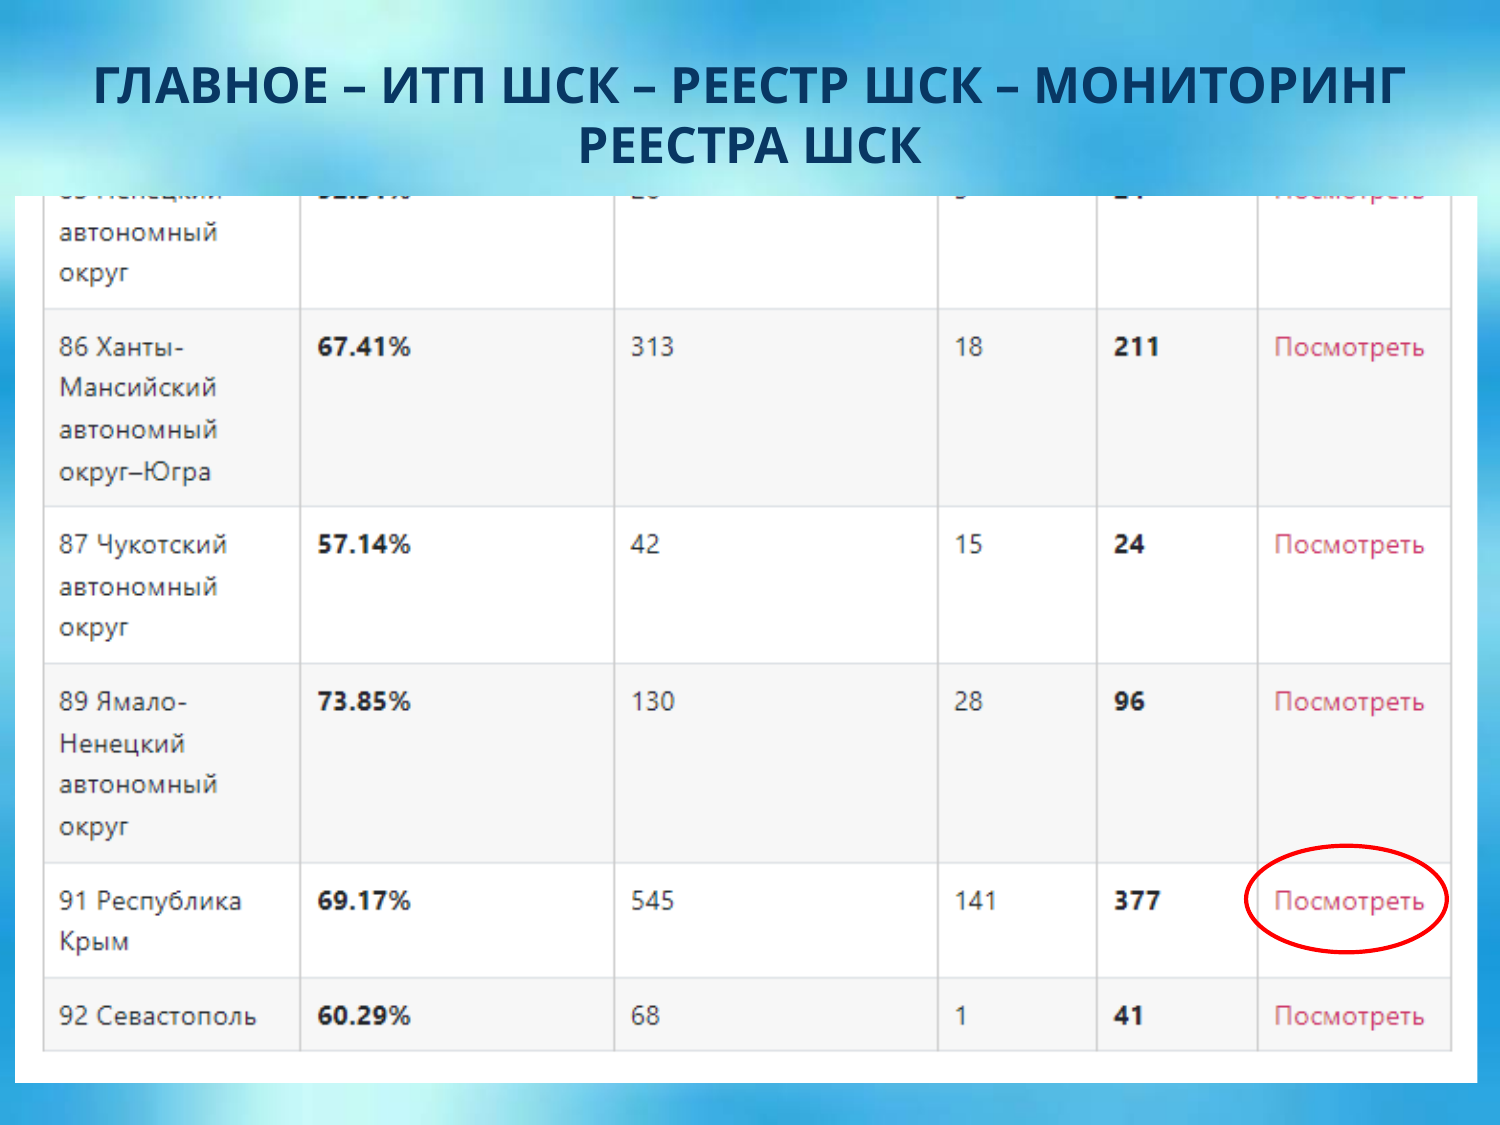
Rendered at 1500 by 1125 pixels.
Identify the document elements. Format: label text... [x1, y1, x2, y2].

text_box ГЛАВНОЕ – ИТП ШСК – РЕЕСТР ШСК – МОНИТОРИНГ РЕЕСТРА ШСК [74, 71, 1425, 196]
picture [0, 0, 1500, 1125]
